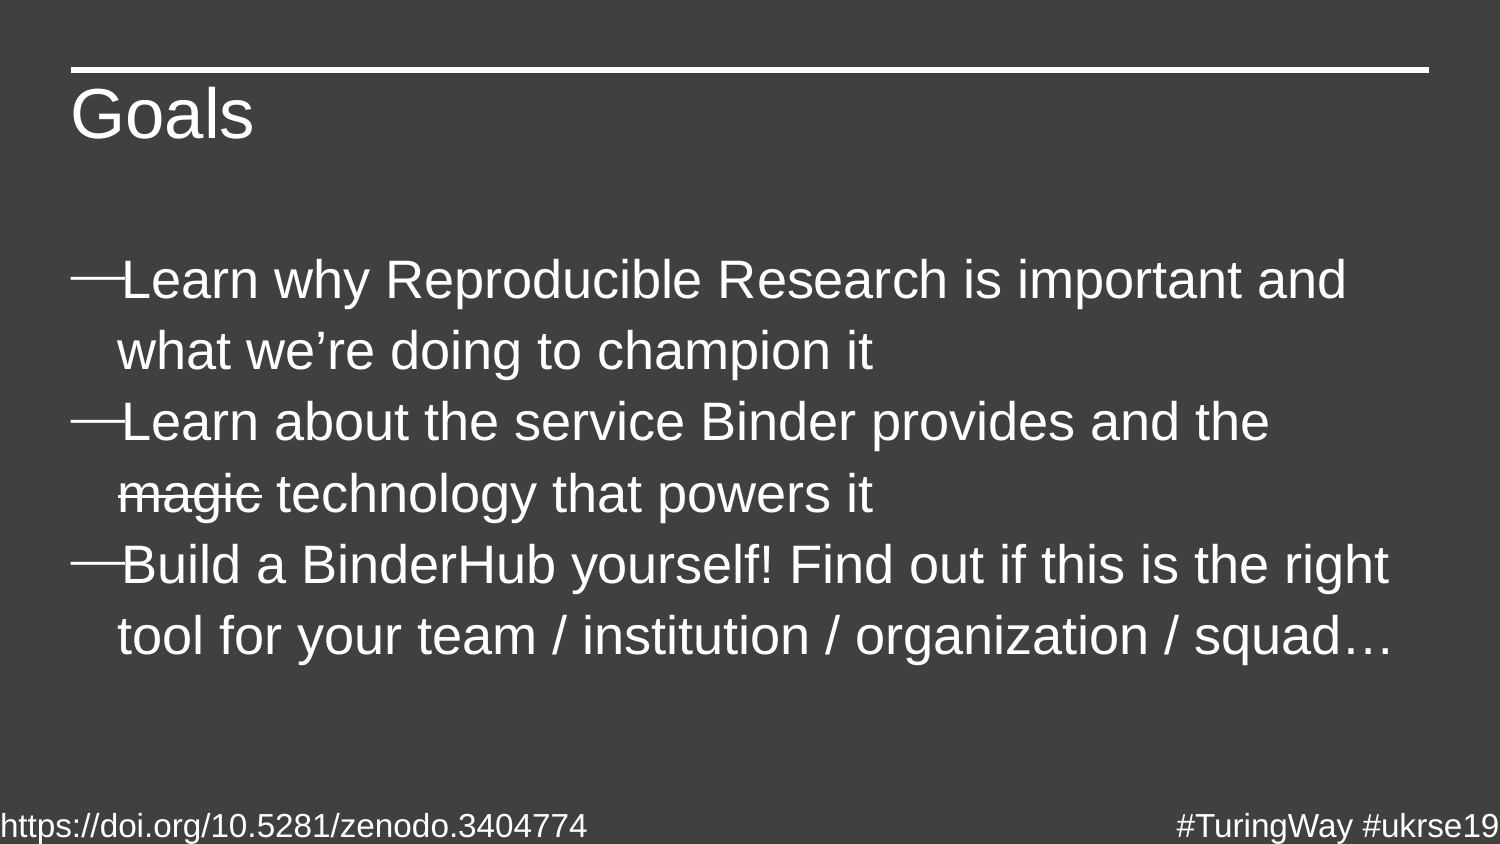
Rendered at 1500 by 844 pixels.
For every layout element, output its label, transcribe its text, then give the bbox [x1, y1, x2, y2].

list Goals [70, 67, 1430, 183]
text_box https://doi.org/10.5281/zenodo.3404774 [0, 801, 610, 844]
list Learn why Reproducible Research is important and what we’re doing to champion it Learn about the service Binder provides and the magic technology that powers it Build a BinderHub yourself! Find out if this is the right tool for your team / institution / organization / squad… [70, 237, 1430, 713]
text_box #TuringWay #ukrse19 [1138, 799, 1500, 844]
